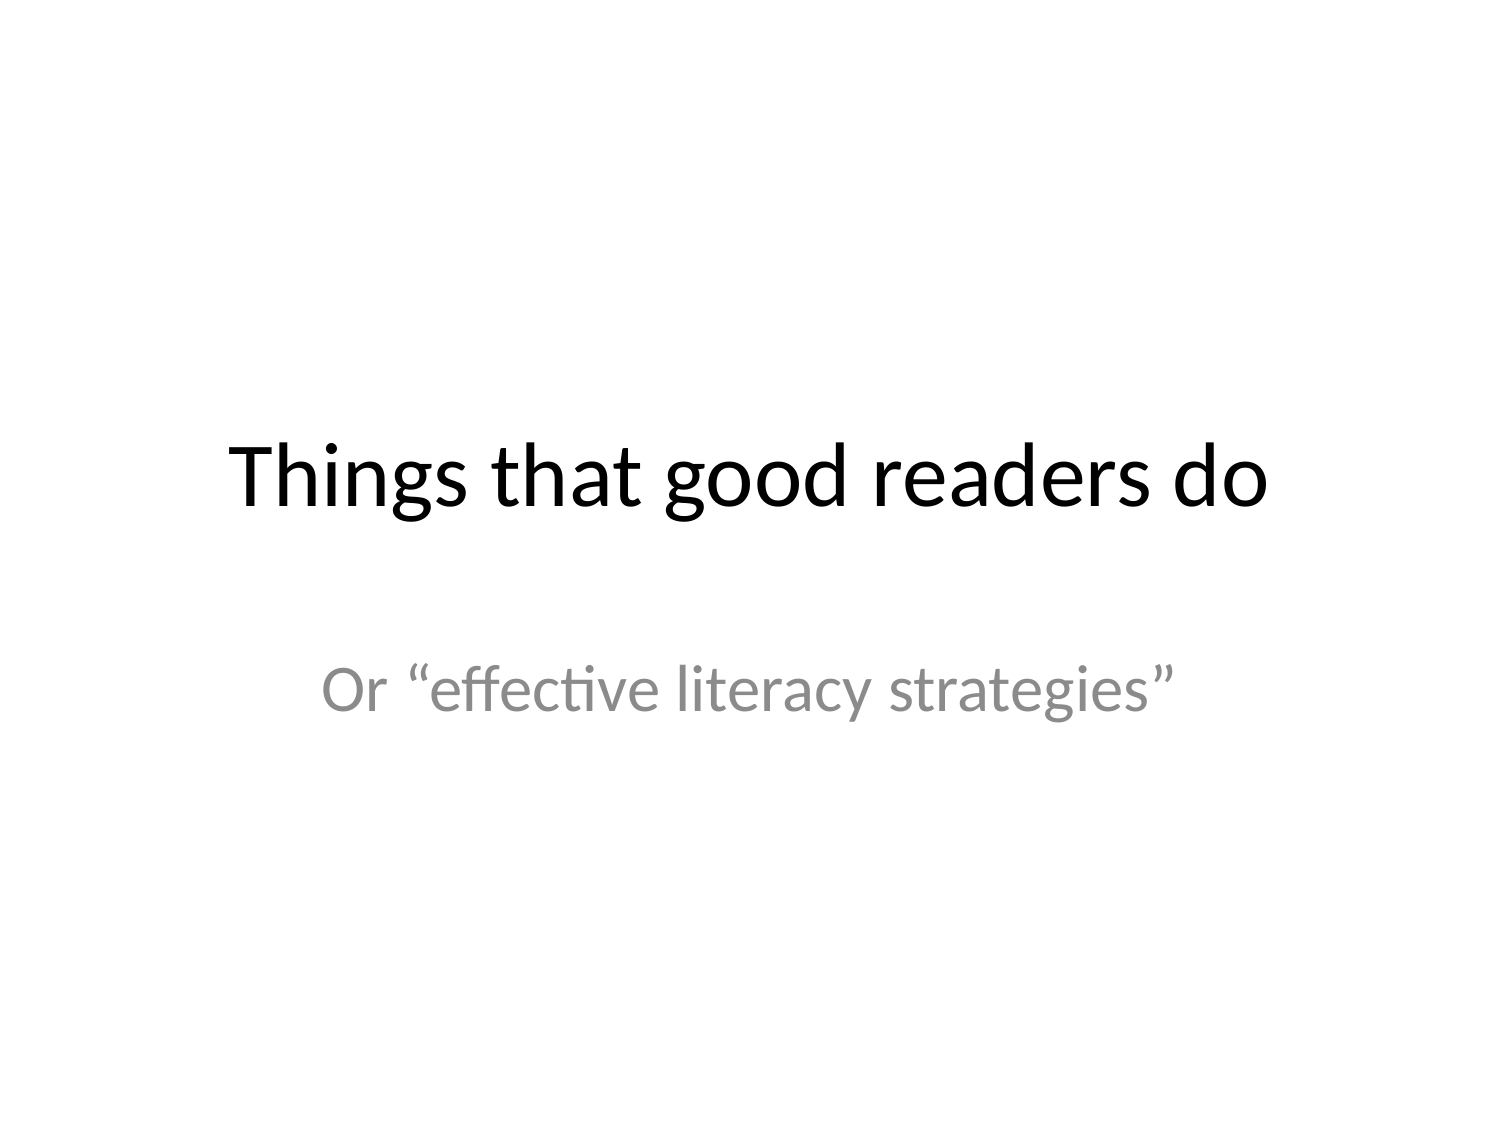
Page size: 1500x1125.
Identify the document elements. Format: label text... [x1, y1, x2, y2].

title Things that good readers do [112, 349, 1388, 591]
subtitle Or “effective literacy strategies” [225, 637, 1275, 925]
